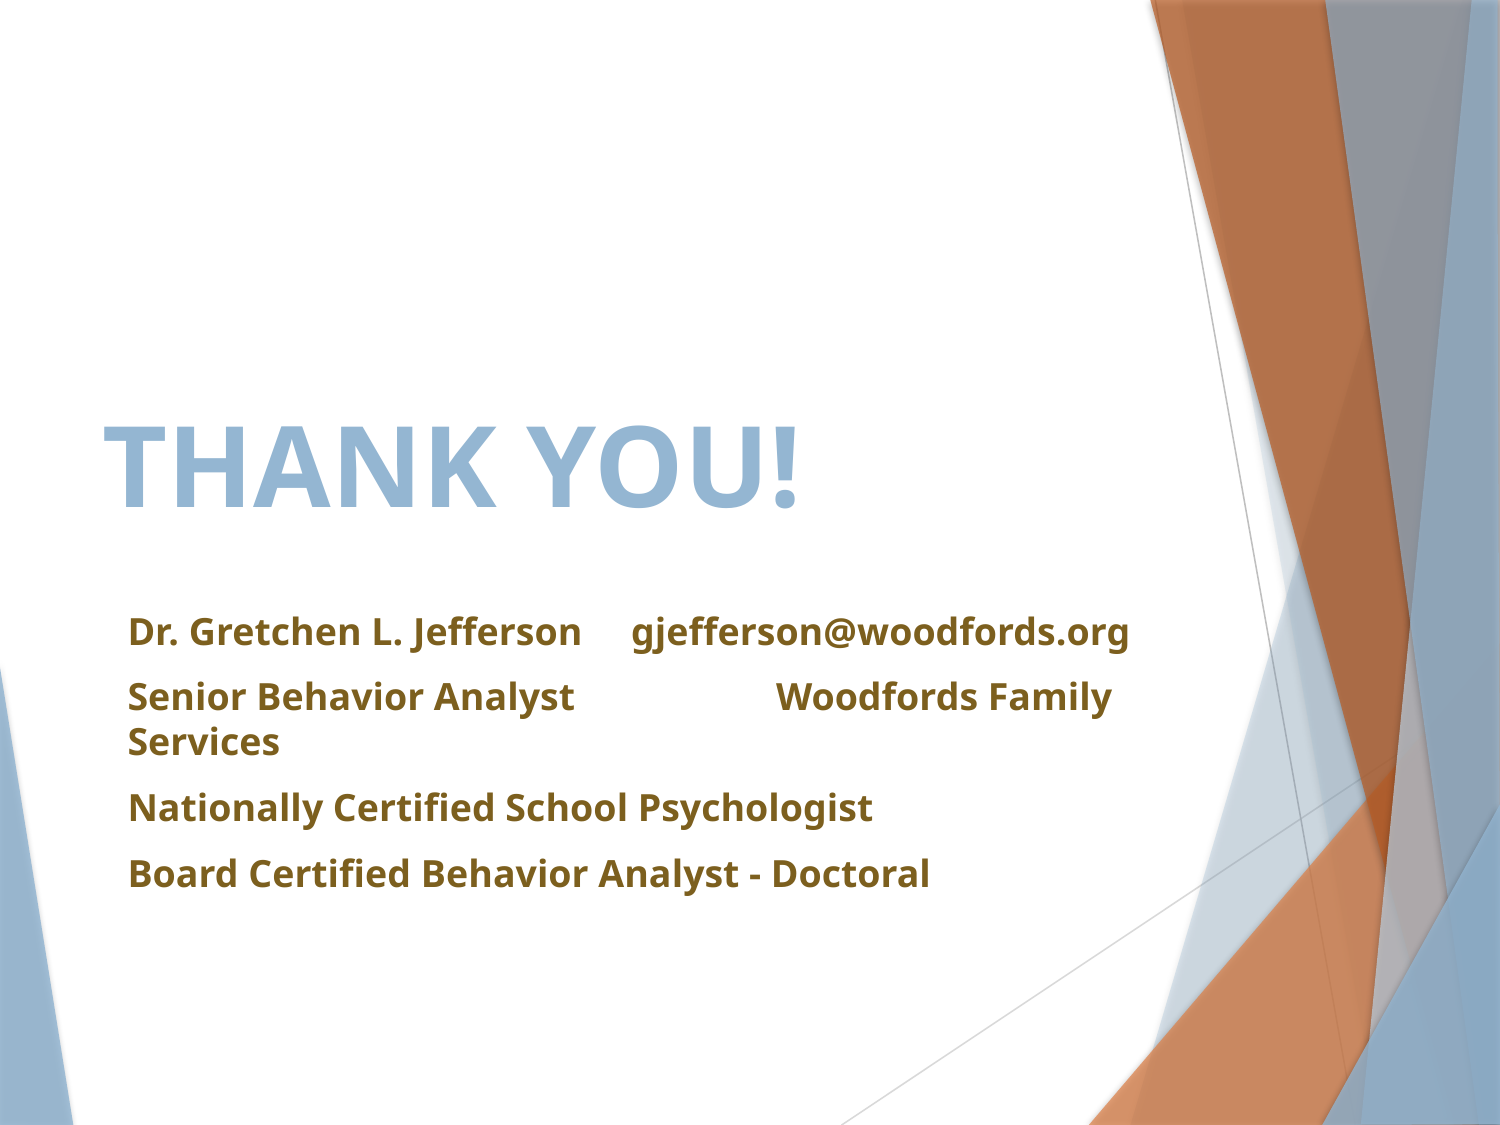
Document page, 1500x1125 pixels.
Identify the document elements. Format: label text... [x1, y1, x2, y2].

list Dr. Gretchen L. Jefferson gjefferson@woodfords.org Senior Behavior Analyst Woodfords Family Services Nationally Certified School Psychologist Board Certified Behavior Analyst - Doctoral [112, 600, 1154, 929]
title THANK YOU! [87, 237, 1129, 538]
